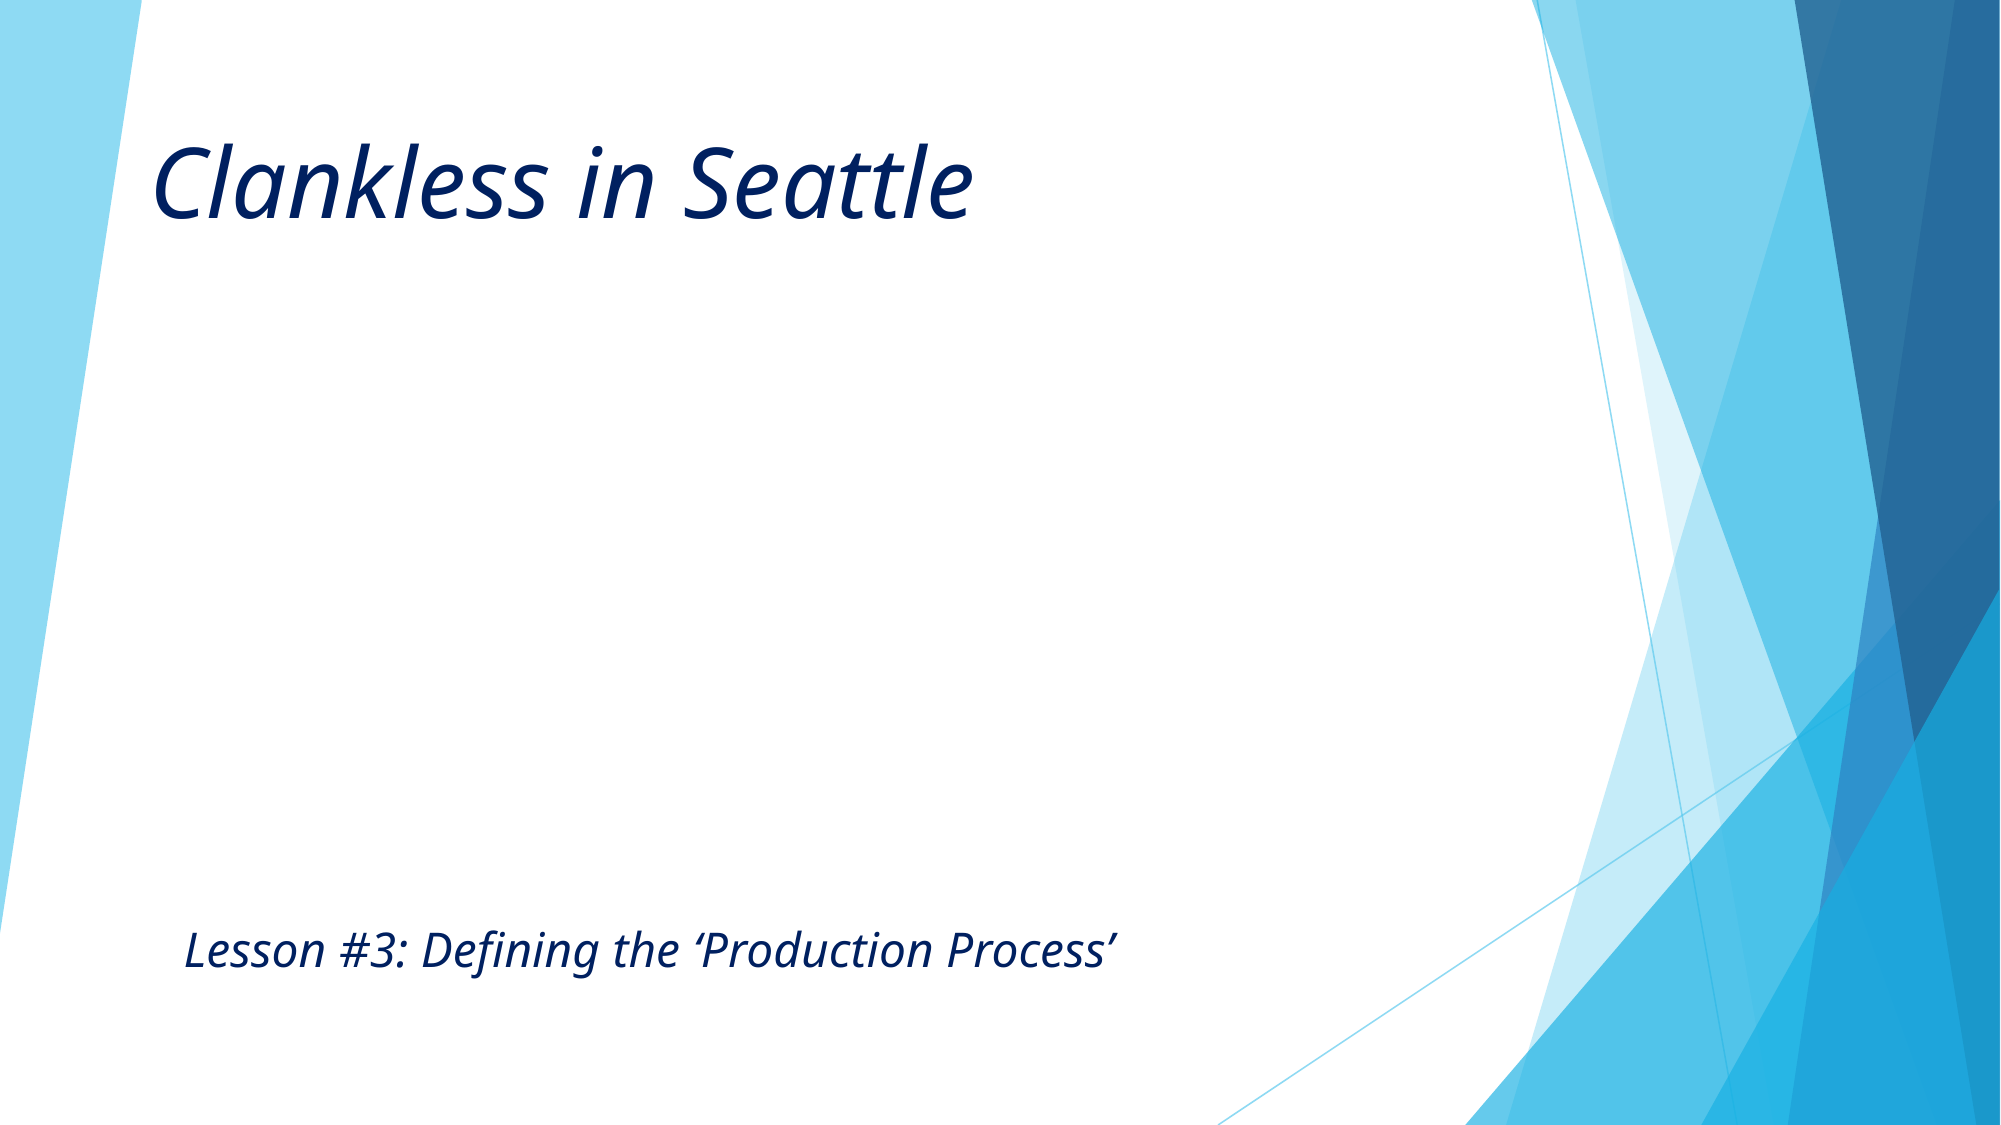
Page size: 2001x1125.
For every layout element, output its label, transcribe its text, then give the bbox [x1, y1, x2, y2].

text_box Lesson #3: Defining the ‘Production Process’ [168, 904, 1302, 993]
title Clankless in Seattle [134, 112, 1409, 247]
